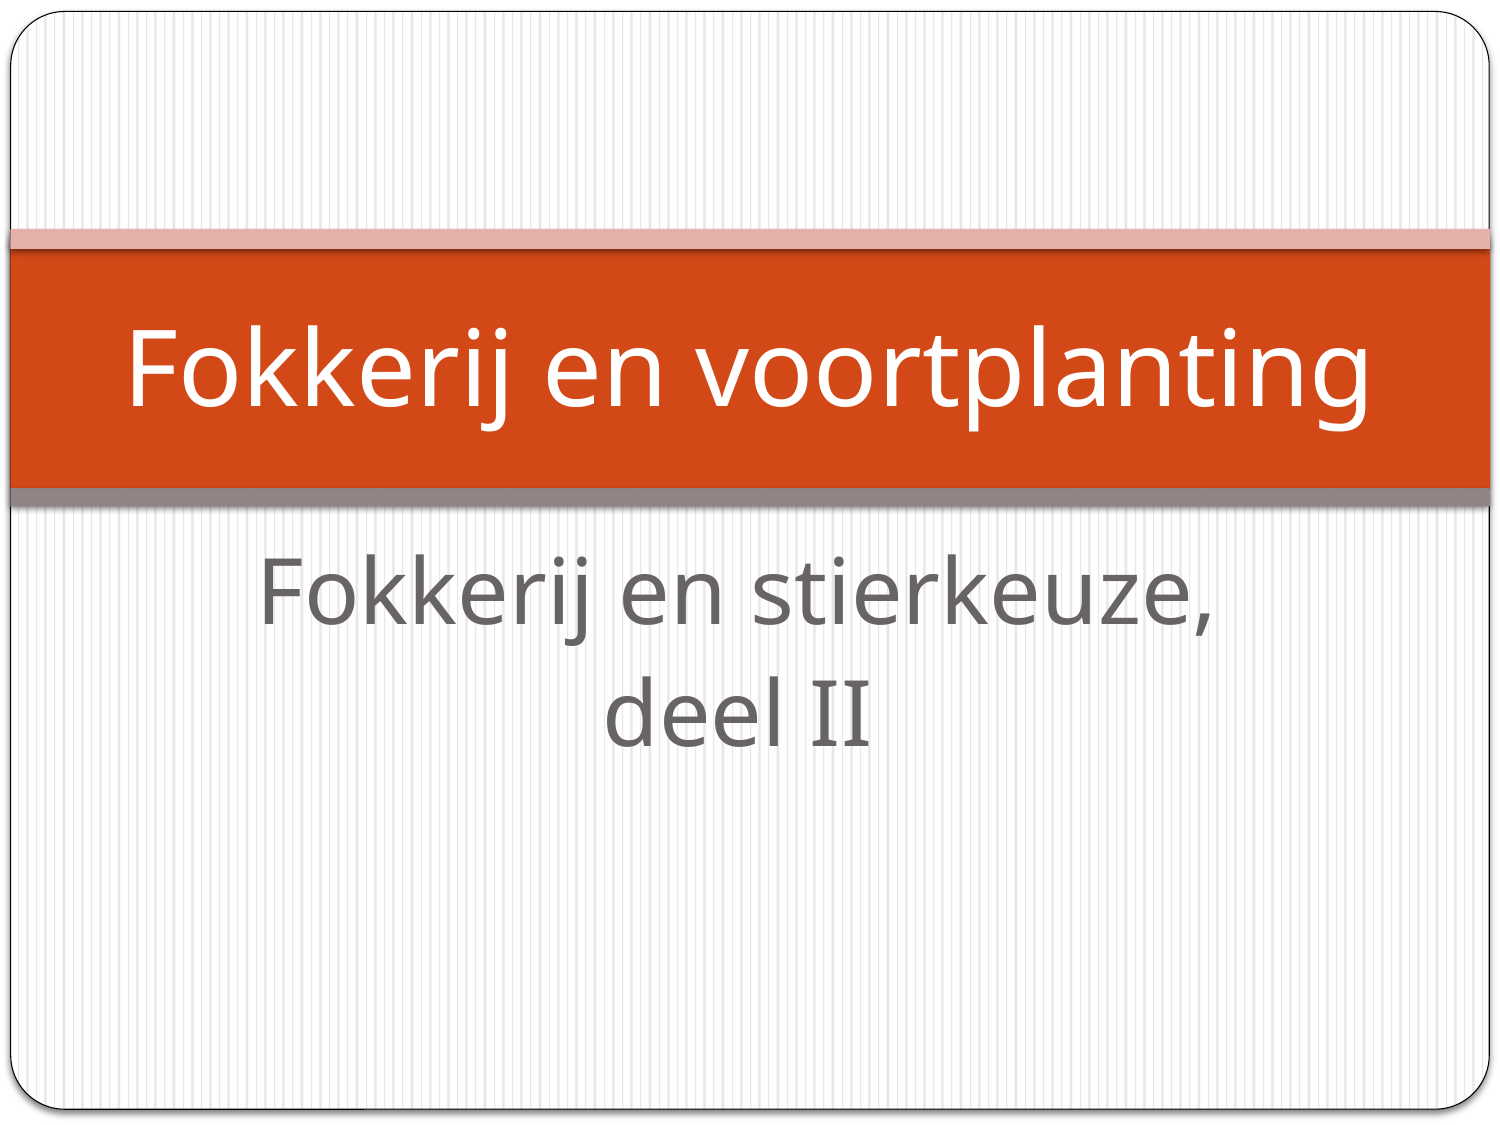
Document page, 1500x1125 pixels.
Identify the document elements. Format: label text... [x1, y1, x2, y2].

title Fokkerij en voortplanting [75, 247, 1425, 489]
subtitle Fokkerij en stierkeuze, deel II [212, 525, 1263, 788]
